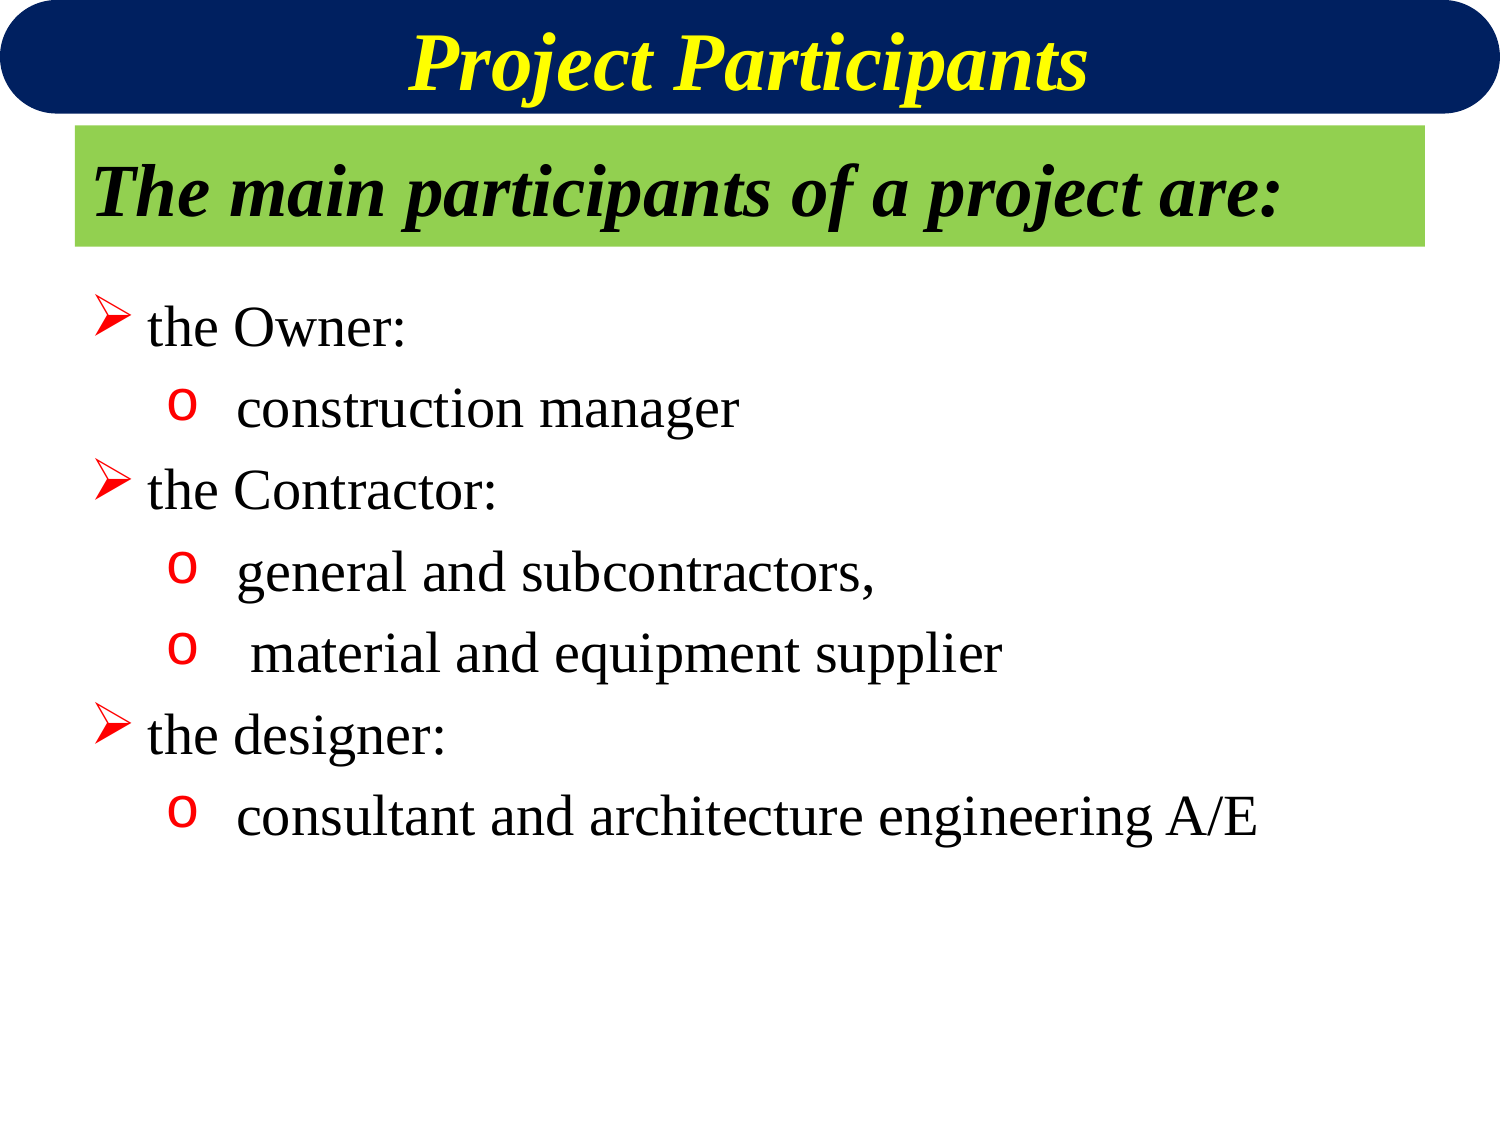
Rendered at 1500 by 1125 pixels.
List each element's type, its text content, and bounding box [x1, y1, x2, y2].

text_box Project Participants [0, 0, 1500, 114]
text_box The main participants of a project are: [74, 125, 1425, 247]
text_box the Owner: construction manager the Contractor: general and subcontractors, material and equipment supplier the designer: consultant and architecture engineering A/E [74, 280, 1425, 905]
